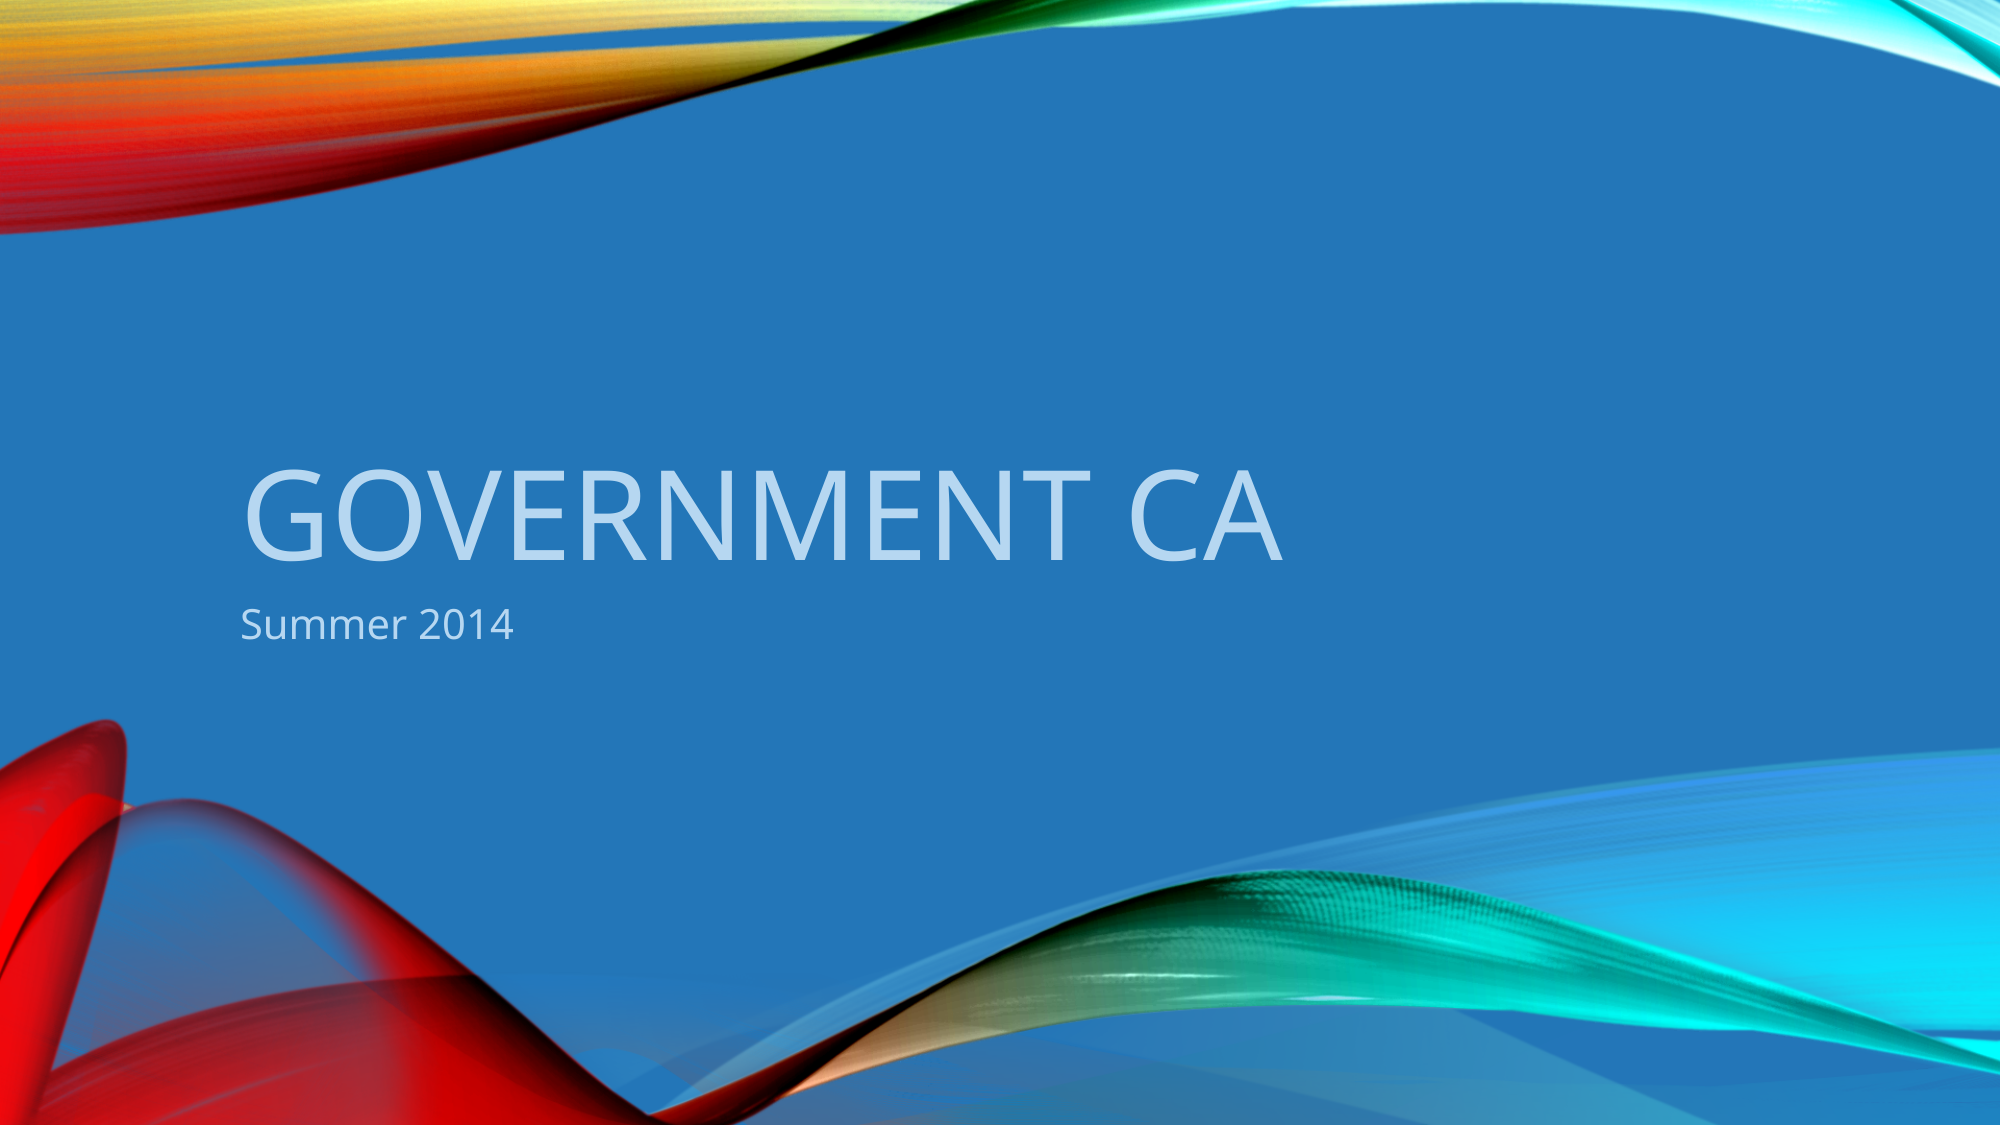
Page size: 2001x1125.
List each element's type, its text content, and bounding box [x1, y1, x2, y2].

picture [0, 717, 2000, 1125]
picture [0, 0, 2000, 237]
title Government CA [225, 295, 1775, 595]
subtitle Summer 2014 [225, 595, 1775, 709]
